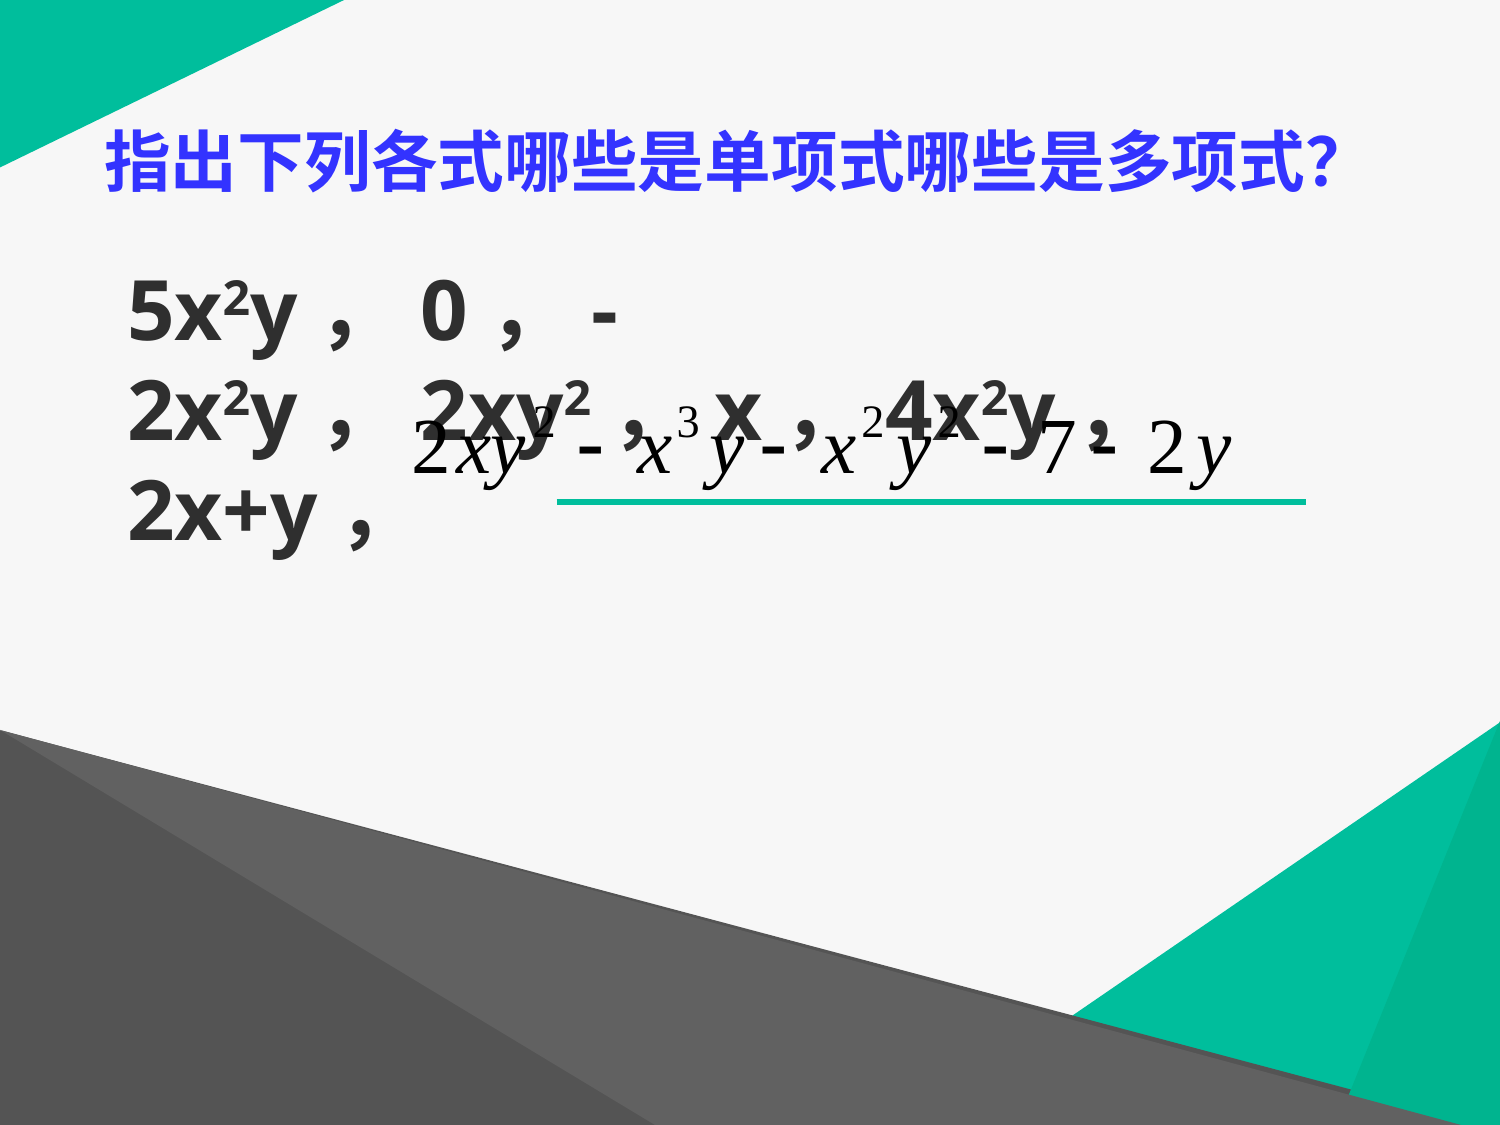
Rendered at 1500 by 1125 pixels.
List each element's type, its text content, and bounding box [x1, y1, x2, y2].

text_box 5x2y，0，-2x2y，2xy2，x，4x2y， 2x+y， [112, 249, 1338, 565]
text_box 指出下列各式哪些是单项式哪些是多项式？ [89, 112, 1388, 208]
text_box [399, 387, 1246, 507]
